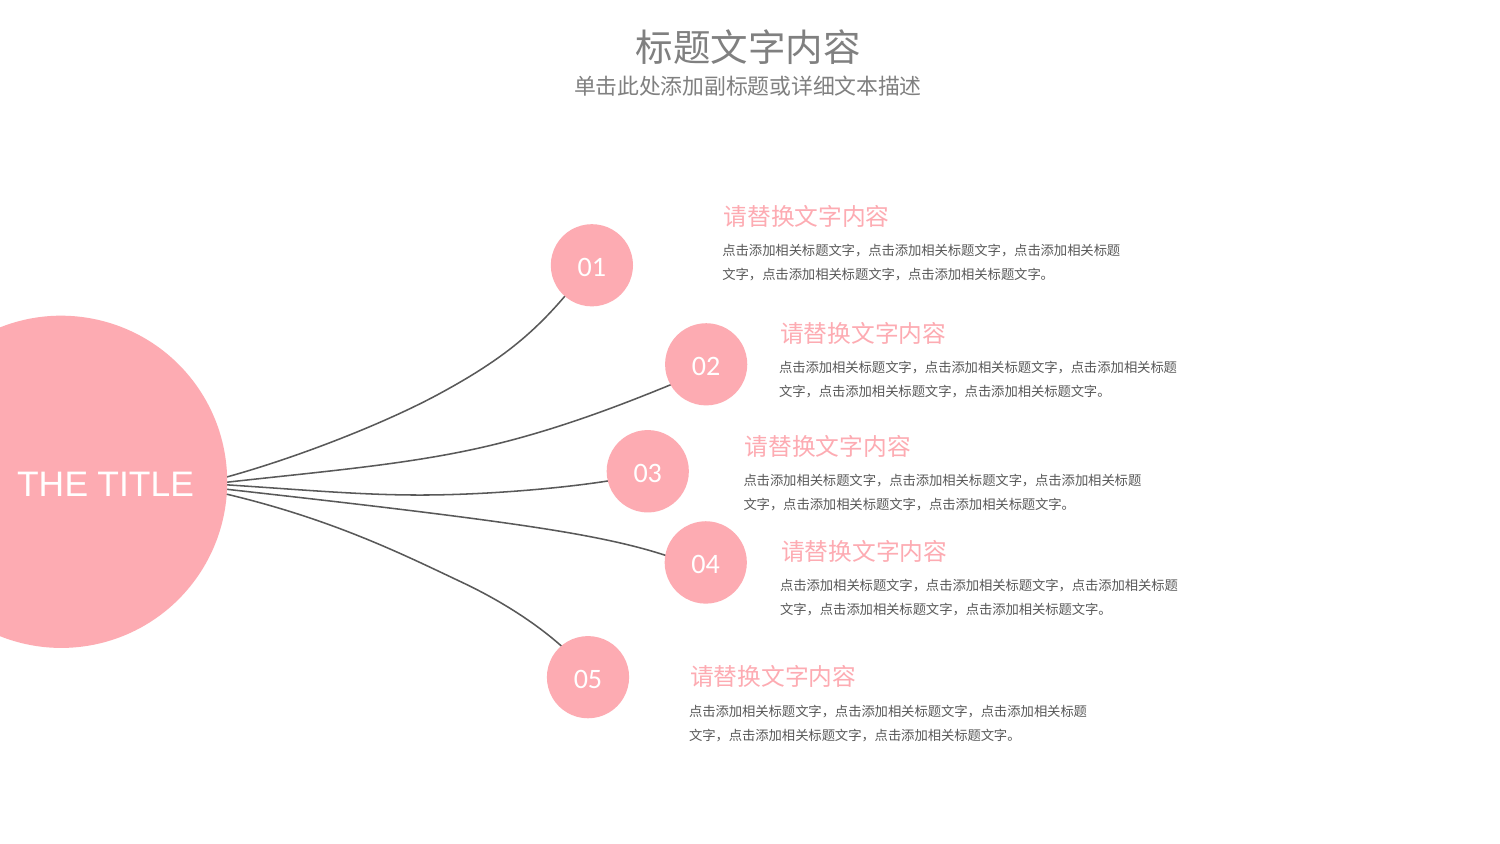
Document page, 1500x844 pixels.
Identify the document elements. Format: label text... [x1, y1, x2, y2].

text_box 请替换文字内容 [729, 424, 926, 468]
text_box 02 [705, 323, 748, 406]
text_box 单击此处添加副标题或详细文本描述 [551, 65, 946, 107]
text_box 点击添加相关标题文字，点击添加相关标题文字，点击添加相关标题文字，点击添加相关标题文字，点击添加相关标题文字。 [707, 226, 1147, 290]
text_box 请替换文字内容 [765, 311, 962, 355]
text_box 标题文字内容 [611, 16, 885, 65]
text_box 点击添加相关标题文字，点击添加相关标题文字，点击添加相关标题文字，点击添加相关标题文字，点击添加相关标题文字。 [764, 343, 1204, 407]
text_box 05 [546, 675, 630, 719]
text_box 请替换文字内容 [766, 528, 963, 573]
text_box 04 [705, 521, 747, 604]
text_box 请替换文字内容 [675, 654, 872, 698]
text_box 点击添加相关标题文字，点击添加相关标题文字，点击添加相关标题文字，点击添加相关标题文字，点击添加相关标题文字。 [674, 687, 1114, 751]
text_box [185, 268, 705, 675]
text_box 点击添加相关标题文字，点击添加相关标题文字，点击添加相关标题文字，点击添加相关标题文字，点击添加相关标题文字。 [728, 457, 1168, 520]
text_box THE TITLE [0, 315, 185, 648]
text_box 点击添加相关标题文字，点击添加相关标题文字，点击添加相关标题文字，点击添加相关标题文字，点击添加相关标题文字。 [765, 561, 1205, 625]
text_box 01 [550, 224, 634, 268]
text_box 请替换文字内容 [708, 194, 905, 238]
